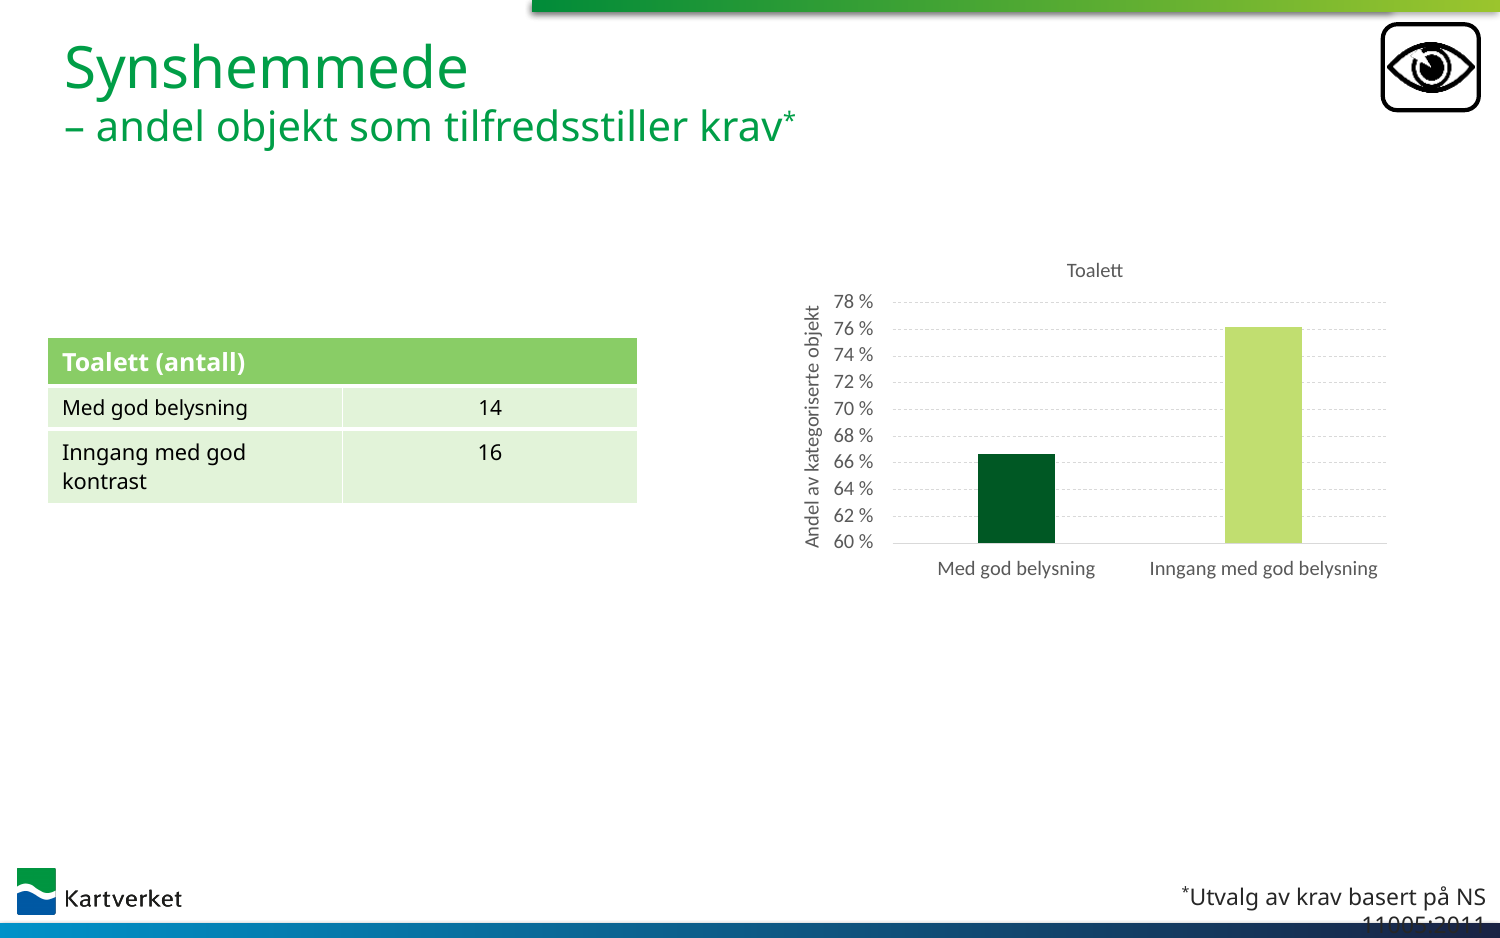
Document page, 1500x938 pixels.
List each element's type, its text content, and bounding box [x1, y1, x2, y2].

picture [791, 249, 1400, 589]
table_cell Med god belysning [48, 388, 342, 427]
table_cell 14 [343, 388, 637, 427]
table_cell Inngang med god kontrast [48, 431, 342, 503]
table_header Toalett (antall) [48, 338, 637, 384]
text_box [1382, 24, 1480, 111]
text_box *Utvalg av krav basert på NS 11005:2011 [1068, 873, 1500, 938]
table_cell 16 [343, 431, 637, 503]
text_box Synshemmede – andel objekt som tilfredsstiller krav* [49, 24, 1431, 158]
